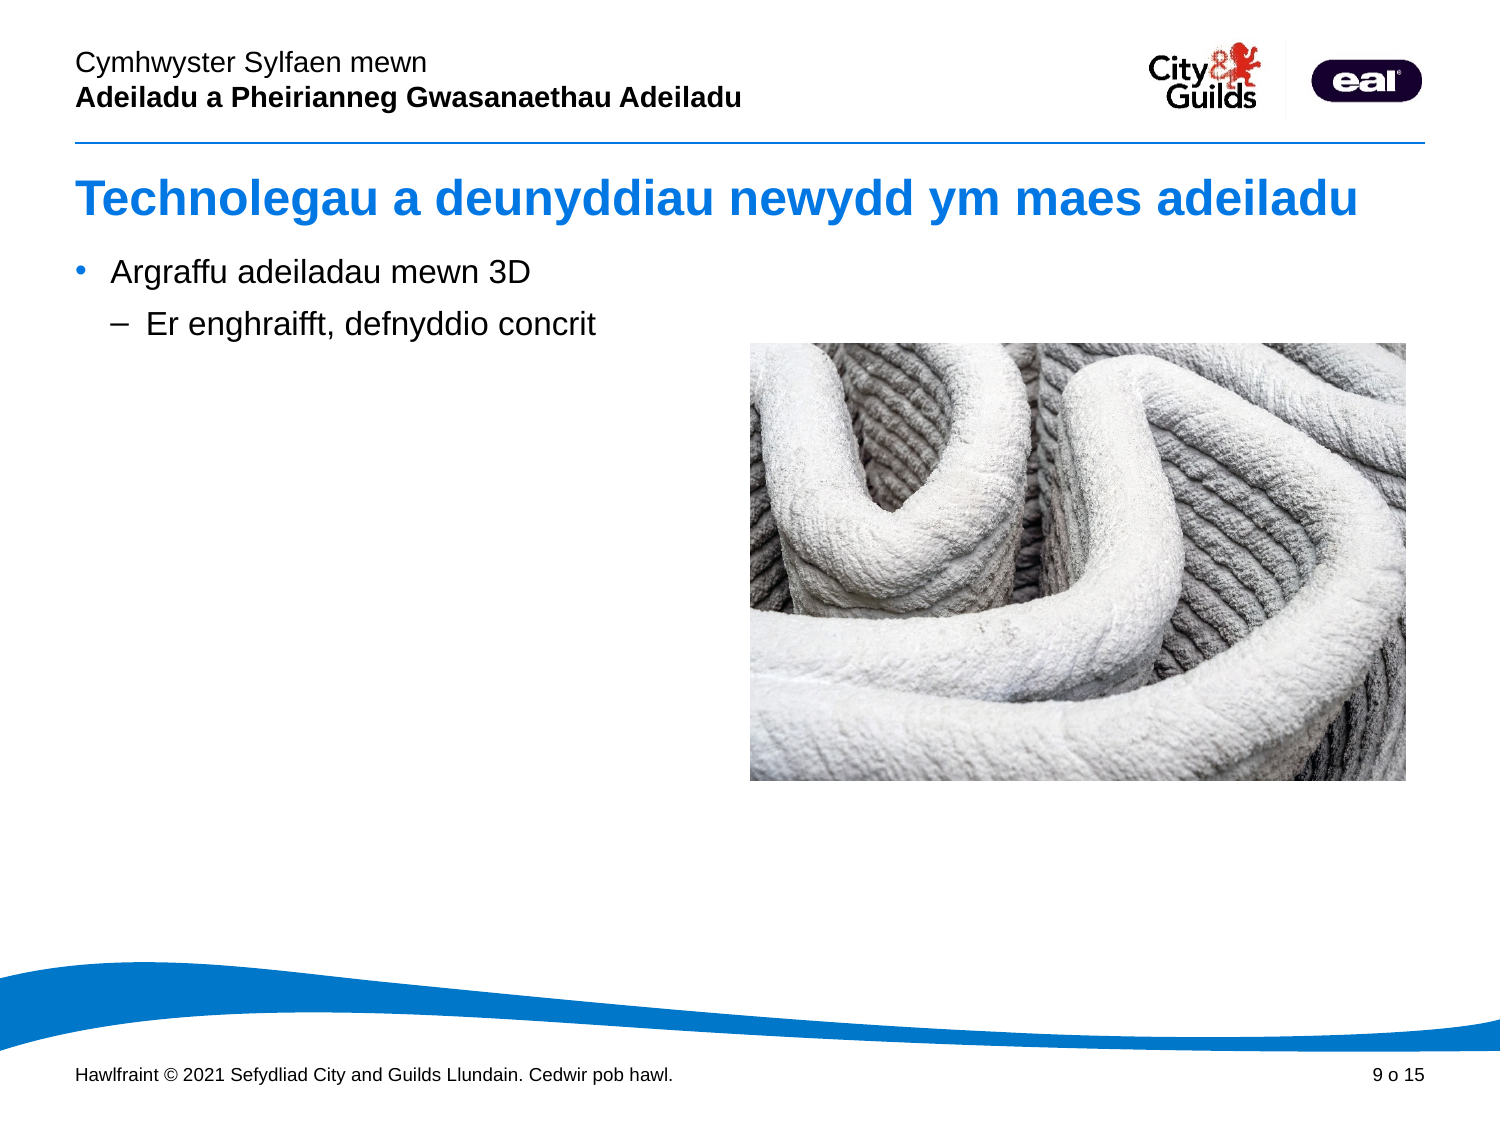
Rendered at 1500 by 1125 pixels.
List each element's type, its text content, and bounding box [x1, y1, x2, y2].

picture [1149, 38, 1422, 121]
title Technolegau a deunyddiau newydd ym maes adeiladu [74, 165, 1426, 229]
list Argraffu adeiladau mewn 3D Er enghraifft, defnyddio concrit [74, 247, 1426, 946]
picture [749, 343, 1406, 782]
